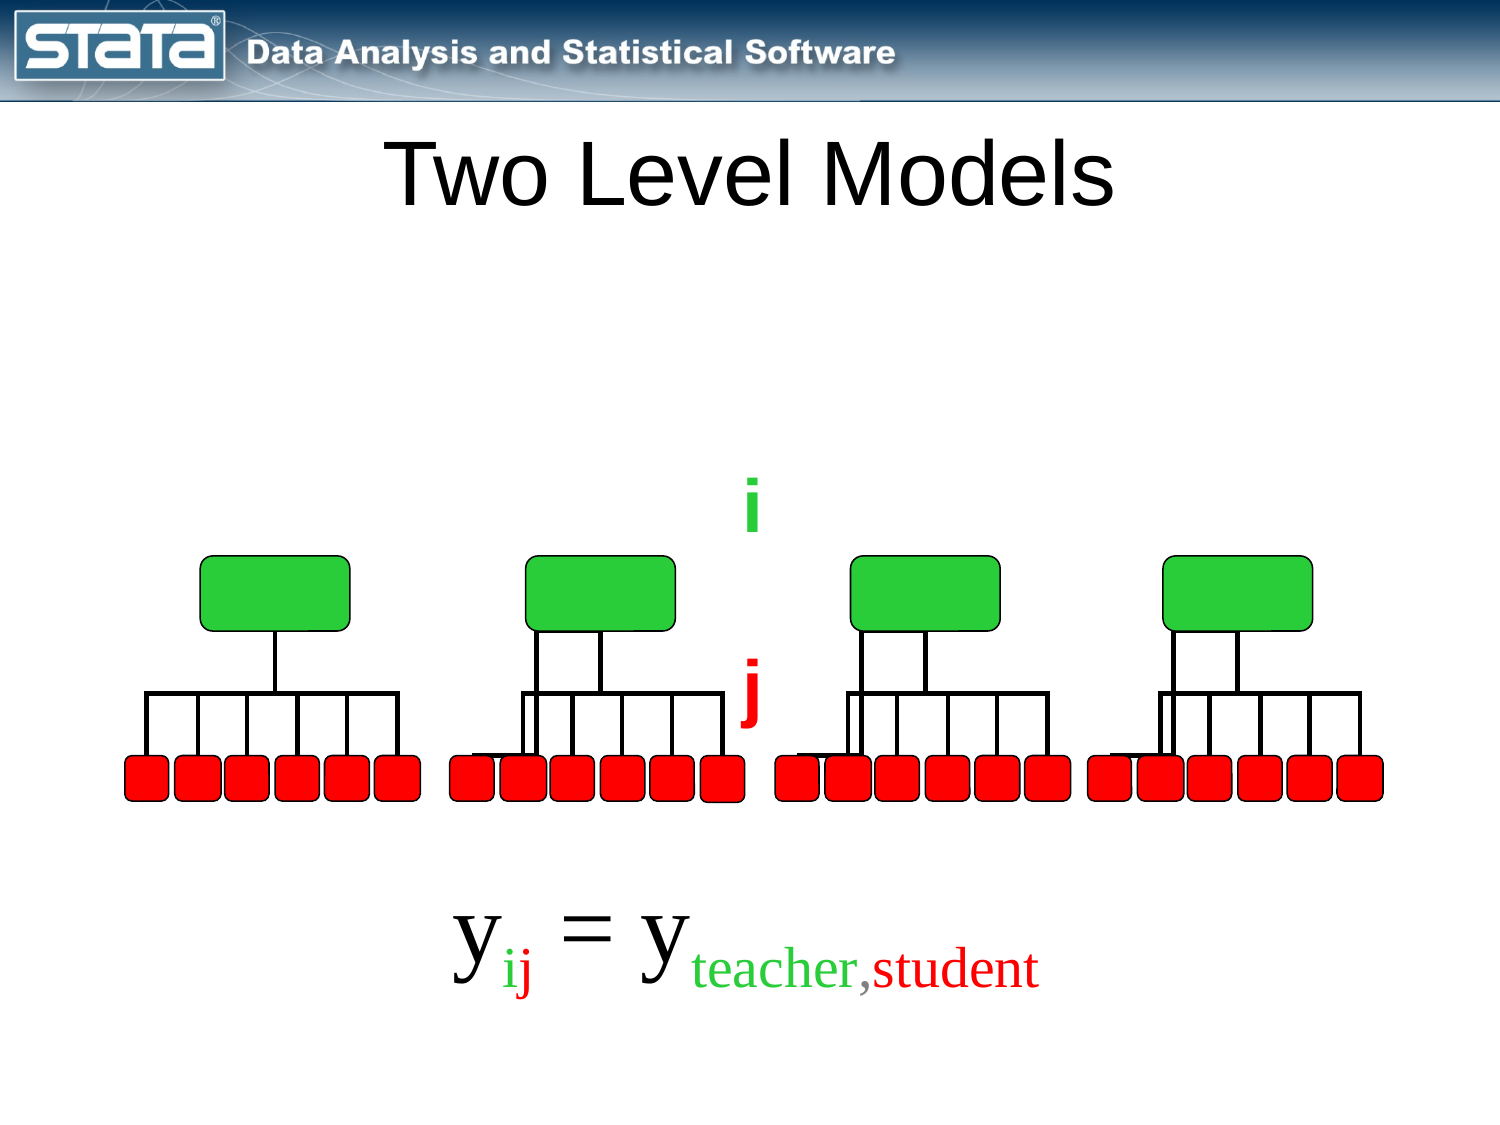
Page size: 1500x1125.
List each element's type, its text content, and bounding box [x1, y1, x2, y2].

picture [0, 0, 1500, 102]
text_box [0, 449, 1493, 993]
title Two Level Models [0, 109, 1500, 238]
